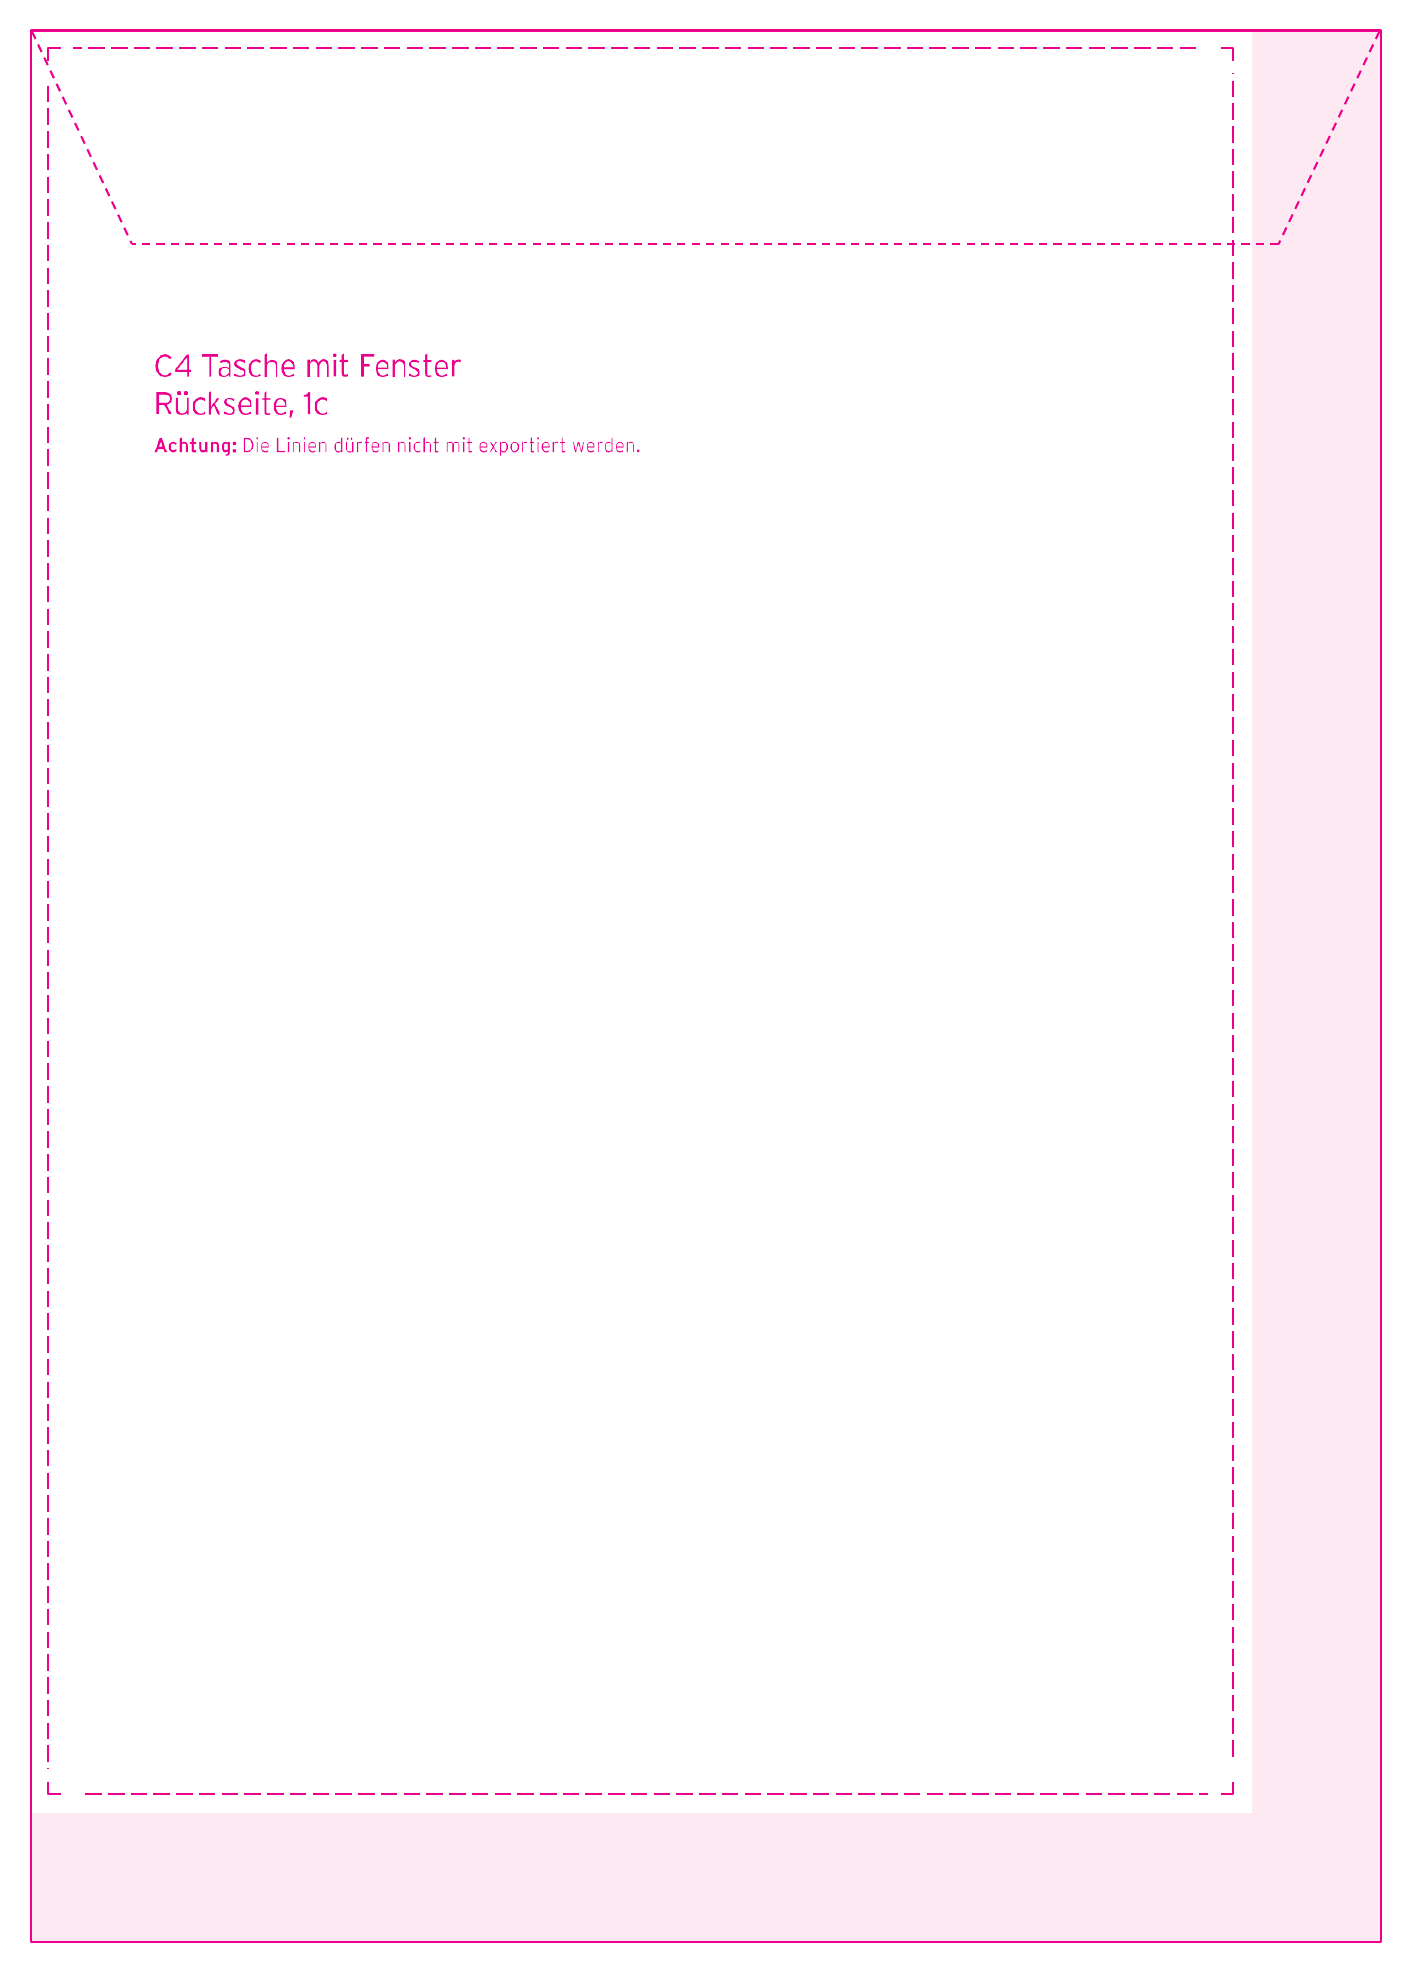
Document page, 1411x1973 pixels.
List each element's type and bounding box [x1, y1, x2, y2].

text_box [29, 29, 1383, 1944]
